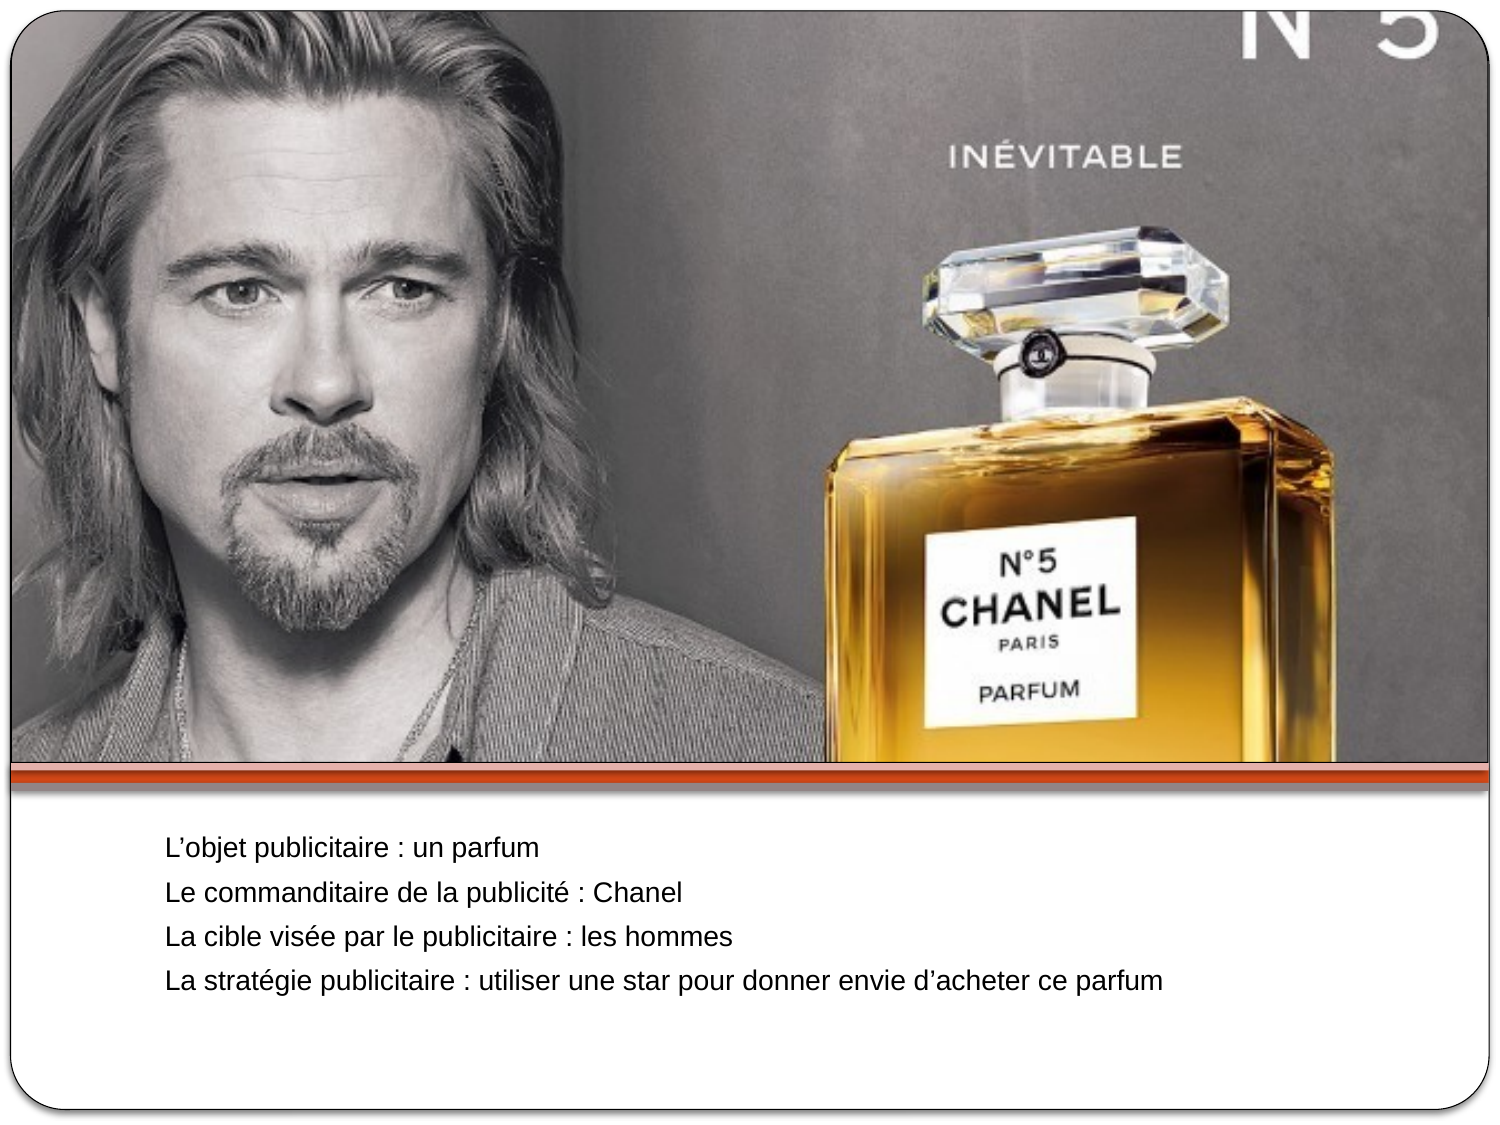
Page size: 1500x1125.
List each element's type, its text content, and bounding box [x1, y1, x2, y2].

list L’objet publicitaire : un parfum Le commanditaire de la publicité : Chanel La cible visée par le publicitaire : les hommes La stratégie publicitaire : utiliser une star pour donner envie d’acheter ce parfum [150, 822, 1350, 1006]
picture [10, 10, 1489, 763]
